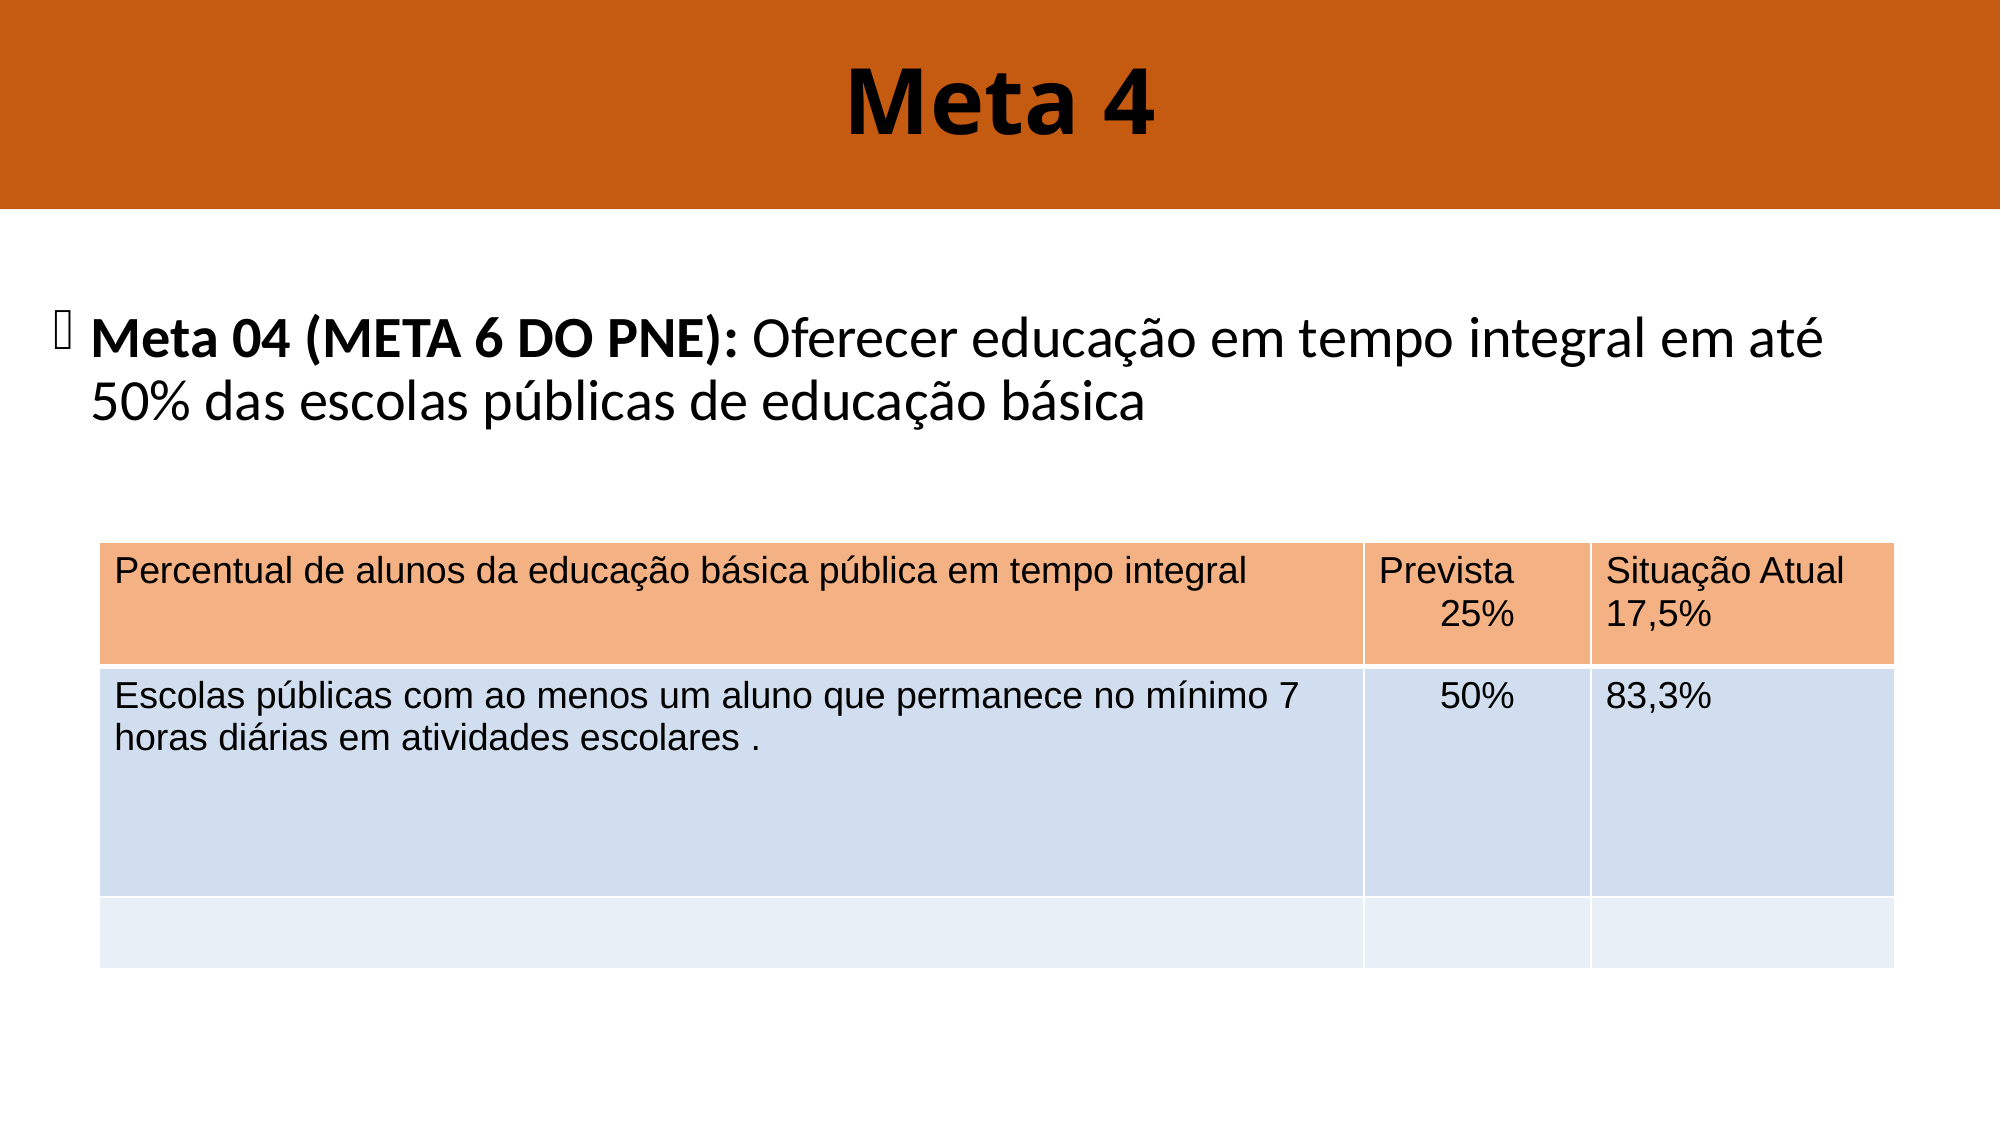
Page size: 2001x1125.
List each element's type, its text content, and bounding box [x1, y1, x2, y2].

table_cell [100, 898, 1363, 968]
table_header Situação Atual 17,5% [1592, 543, 1894, 664]
table_cell [1592, 898, 1894, 968]
title Meta 4 [0, 0, 2000, 210]
list Meta 04 (META 6 DO PNE): Oferecer educação em tempo integral em até 50% das escolas públicas de educação básica [38, 299, 1931, 1014]
table_cell 50% [1365, 669, 1590, 896]
table_cell 83,3% [1592, 669, 1894, 896]
table_header Prevista 25% [1365, 543, 1590, 664]
table_cell Escolas públicas com ao menos um aluno que permanece no mínimo 7 horas diárias em atividades escolares . [100, 669, 1363, 896]
table_header Percentual de alunos da educação básica pública em tempo integral [100, 543, 1363, 664]
table_cell [1365, 898, 1590, 968]
